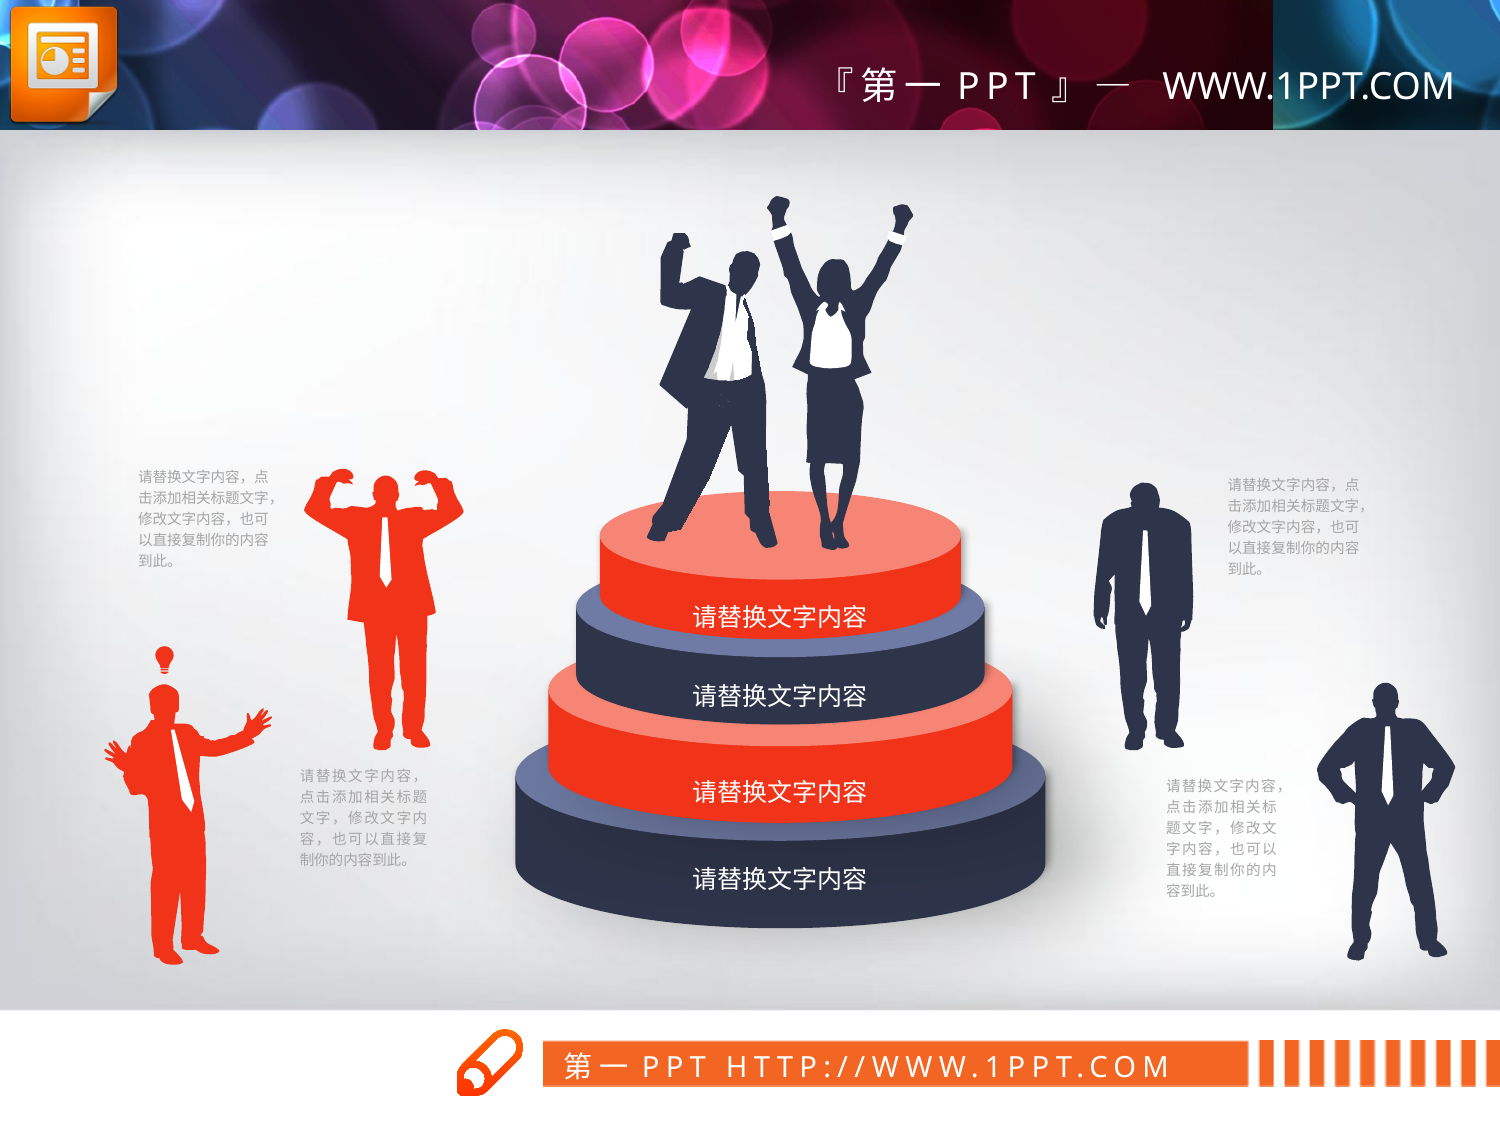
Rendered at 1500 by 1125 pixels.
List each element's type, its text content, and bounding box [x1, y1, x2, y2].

picture [543, 1040, 1500, 1087]
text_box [515, 710, 1046, 929]
text_box 请替换文字内容，点击添加相关标题文字，修改文字内容，也可以直接复制你的内容到此。 [1151, 766, 1292, 907]
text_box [647, 196, 914, 551]
text_box 请替换文字内容，点击添加相关标题文字，修改文字内容，也可以直接复制你的内容到此。 [1212, 464, 1374, 585]
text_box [599, 490, 962, 640]
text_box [1316, 682, 1456, 961]
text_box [1093, 482, 1194, 751]
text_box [548, 632, 1013, 824]
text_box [303, 468, 464, 751]
picture [0, 0, 1500, 1012]
text_box 请替换文字内容，点击添加相关标题文字，修改文字内容，也可以直接复制你的内容到此。 [285, 756, 442, 876]
text_box 请替换文字内容，点击添加相关标题文字，修改文字内容，也可以直接复制你的内容到此。 [123, 456, 284, 577]
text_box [575, 556, 985, 725]
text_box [103, 646, 273, 965]
